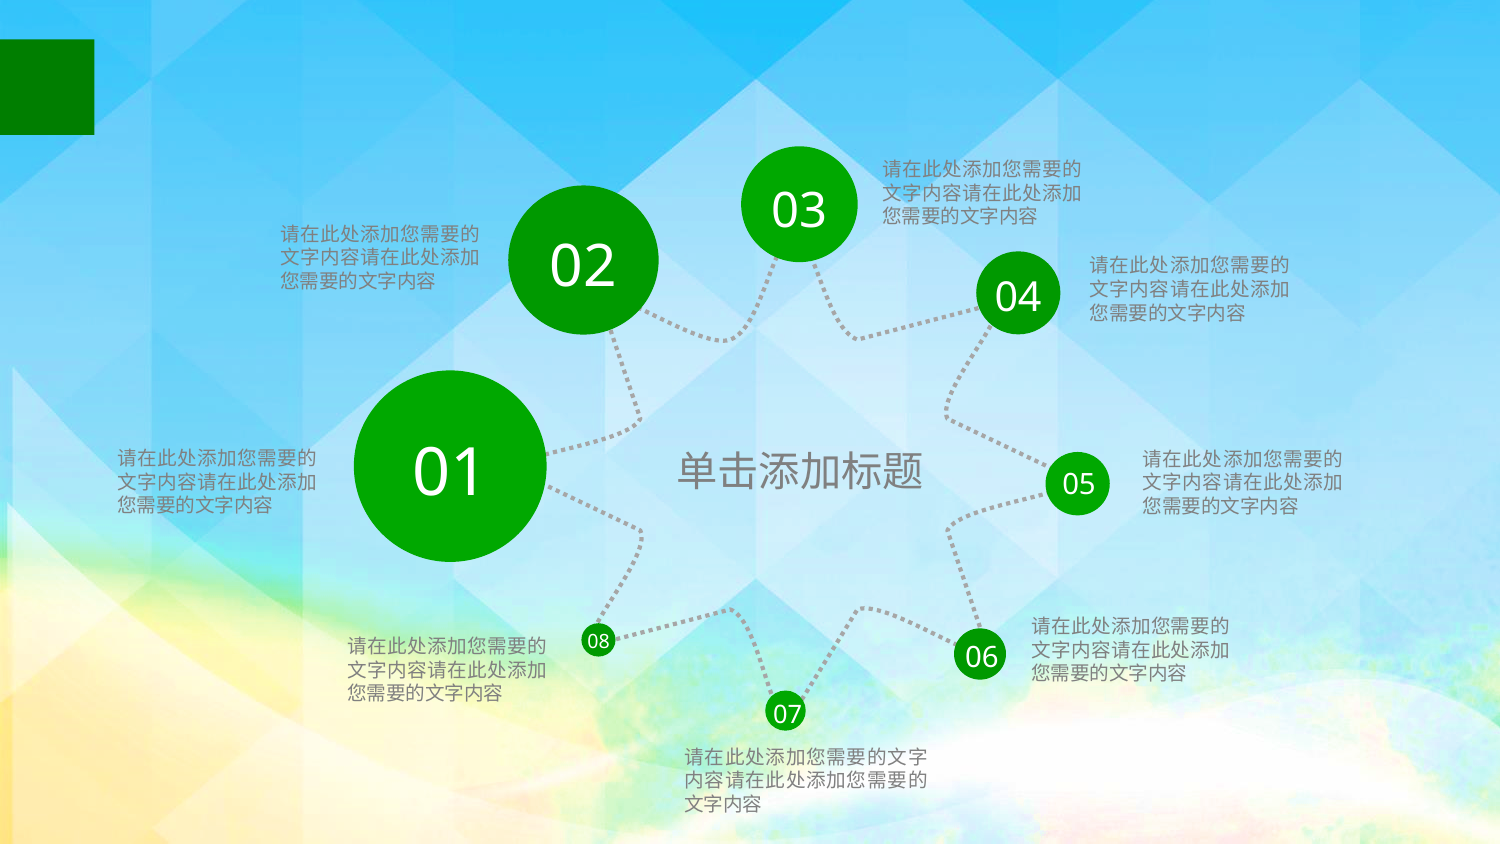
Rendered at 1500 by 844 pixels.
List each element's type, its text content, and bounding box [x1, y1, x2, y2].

text_box 请在此处添加您需要的文字内容请在此处添加您需要的文字内容 [332, 626, 562, 712]
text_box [751, 690, 824, 737]
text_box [947, 628, 1017, 682]
text_box [552, 270, 1035, 688]
picture [0, 0, 1500, 844]
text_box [353, 370, 547, 563]
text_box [507, 185, 659, 335]
text_box 请在此处添加您需要的文字内容请在此处添加您需要的文字内容 [265, 214, 495, 300]
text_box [1040, 451, 1118, 516]
text_box 单击添加标题 [627, 447, 973, 503]
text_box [961, 251, 1075, 335]
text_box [570, 622, 628, 661]
text_box 请在此处添加您需要的文字内容请在此处添加您需要的文字内容 [669, 737, 943, 844]
text_box 请在此处添加您需要的文字内容请在此处添加您需要的文字内容 [1074, 245, 1305, 332]
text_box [740, 146, 858, 263]
text_box 请在此处添加您需要的文字内容请在此处添加您需要的文字内容 [102, 438, 332, 525]
text_box 请在此处添加您需要的文字内容请在此处添加您需要的文字内容 [1127, 439, 1358, 525]
text_box 请在此处添加您需要的文字内容请在此处添加您需要的文字内容 [1016, 606, 1246, 693]
text_box 请在此处添加您需要的文字内容请在此处添加您需要的文字内容 [867, 149, 1097, 259]
